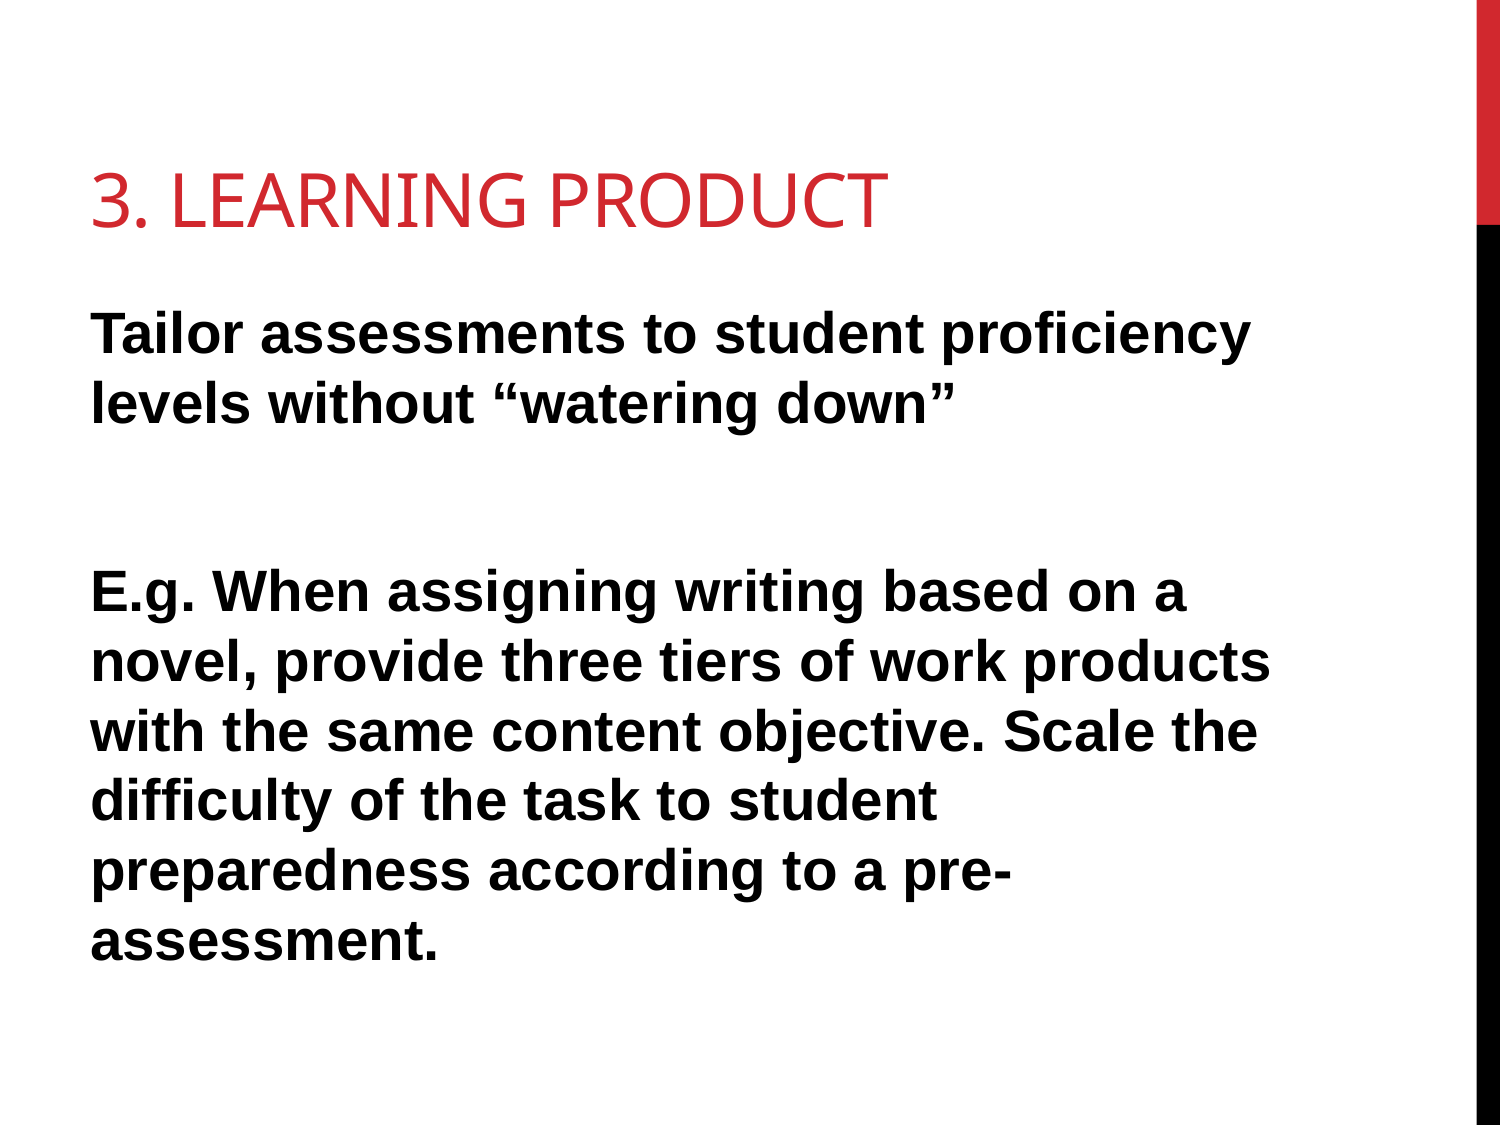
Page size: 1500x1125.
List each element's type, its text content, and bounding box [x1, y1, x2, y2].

title 3. Learning product [75, 25, 1025, 250]
list Tailor assessments to student proficiency levels without “watering down” E.g. When assigning writing based on a novel, provide three tiers of work products with the same content objective. Scale the difficulty of the task to student preparedness according to a pre-assessment. [75, 287, 1325, 1005]
